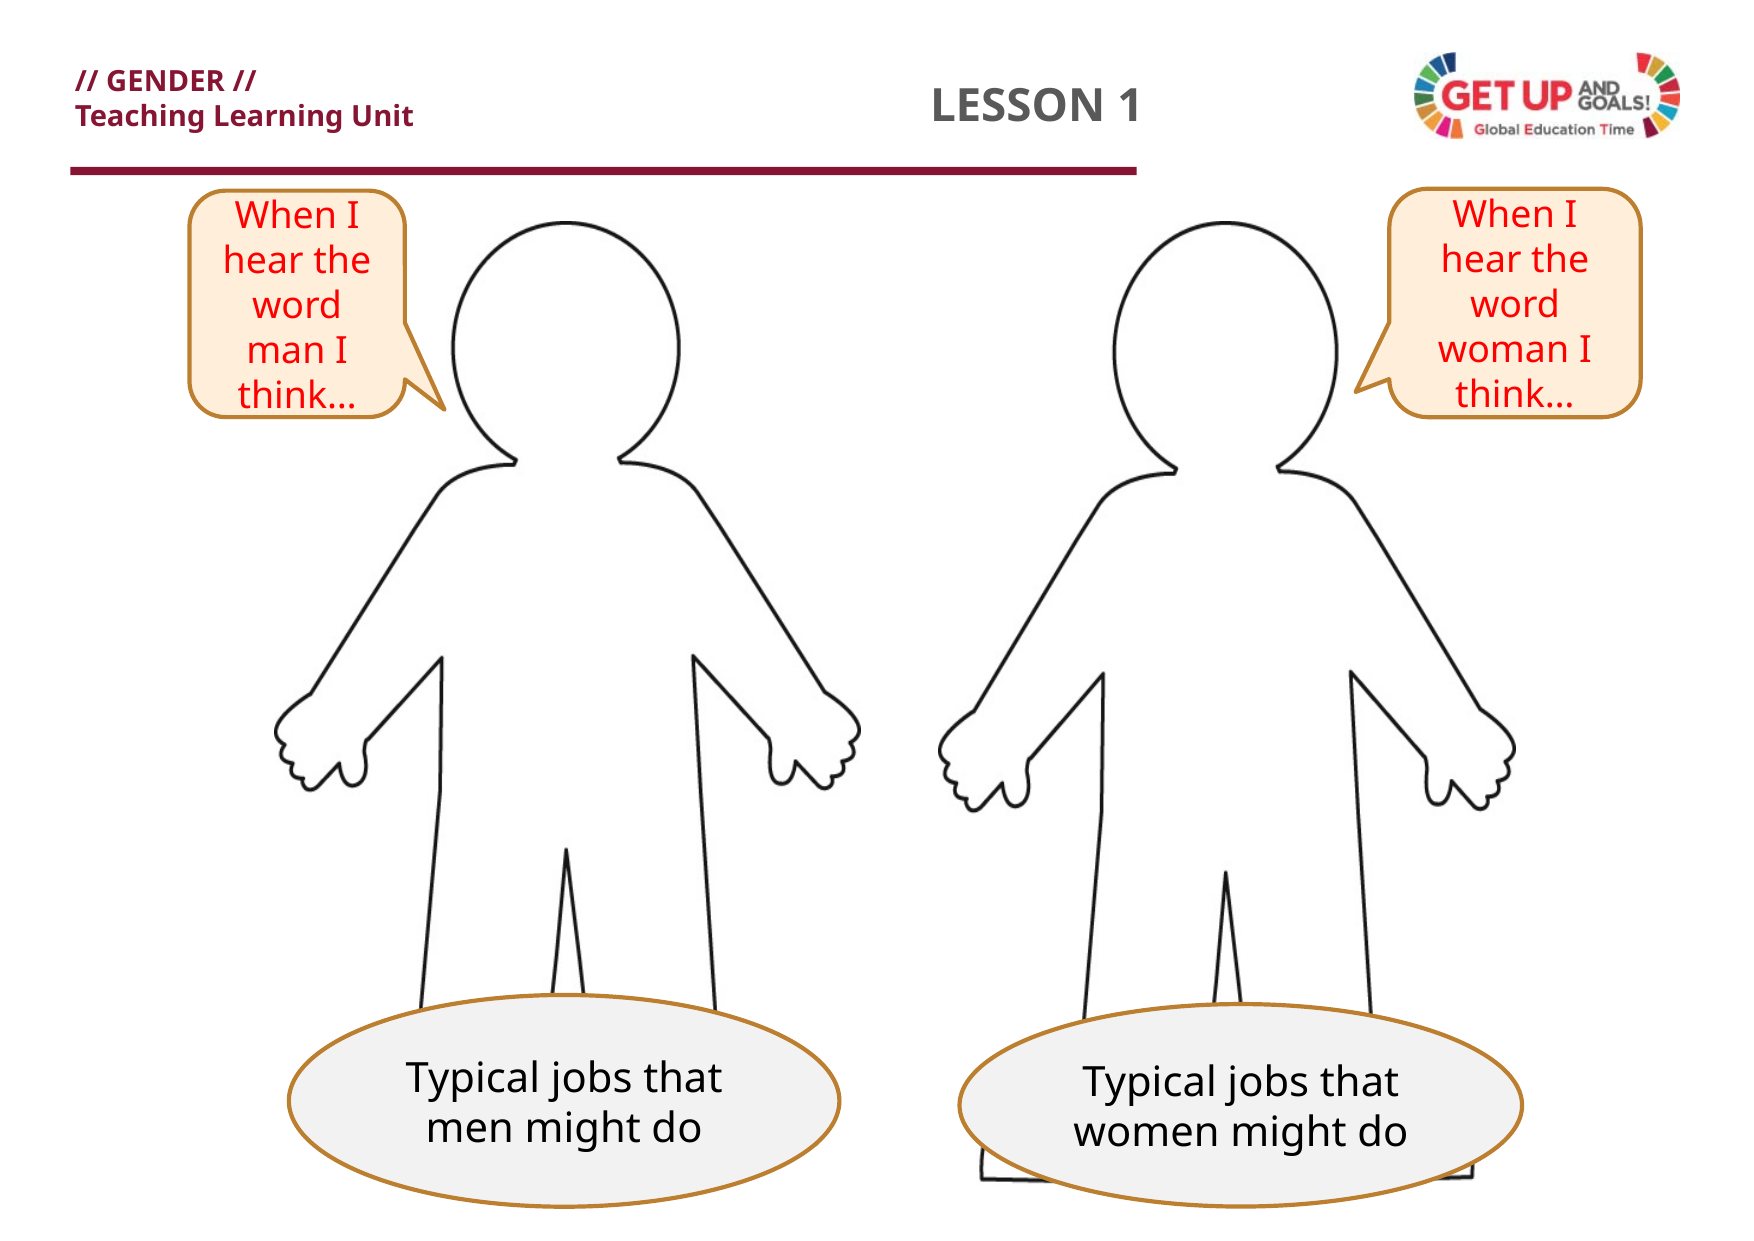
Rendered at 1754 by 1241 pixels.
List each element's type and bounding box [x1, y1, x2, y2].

text_box [59, 47, 1680, 176]
text_box [189, 188, 1641, 1207]
